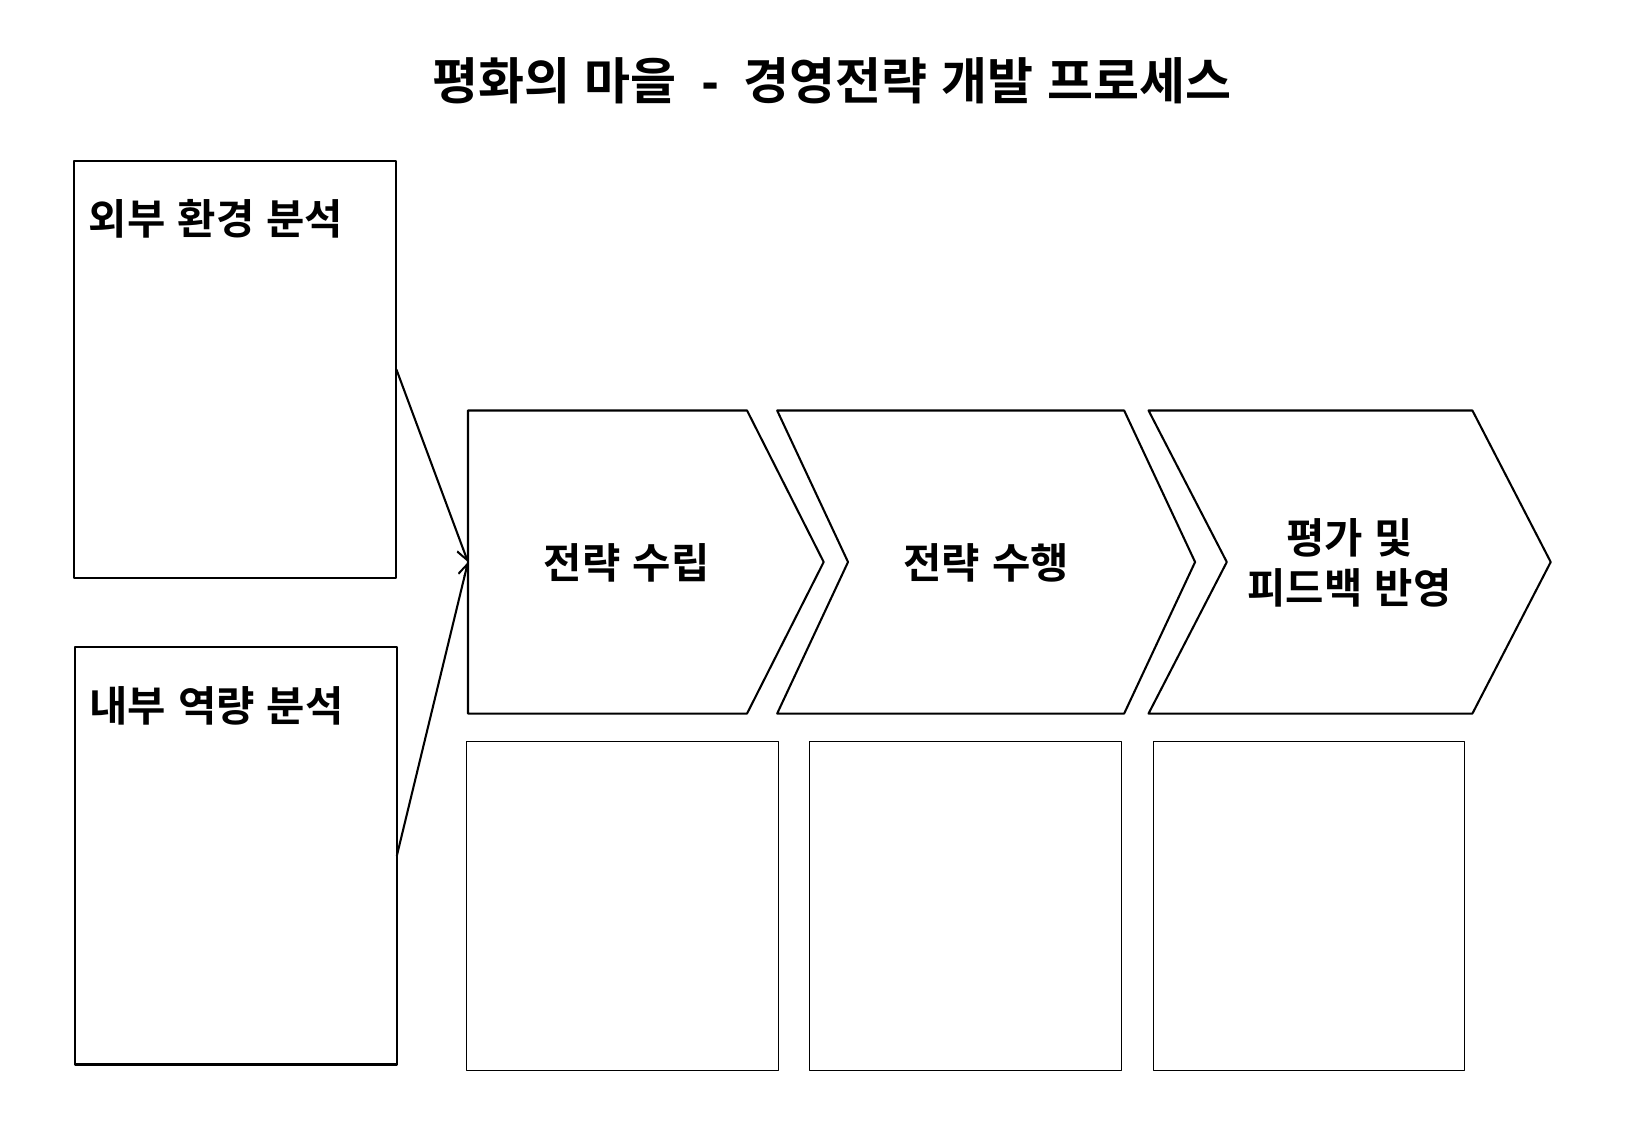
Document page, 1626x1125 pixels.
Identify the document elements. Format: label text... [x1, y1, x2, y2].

text_box 평화의 마을 - 경영전략 개발 프로세스 [417, 42, 1247, 118]
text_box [73, 160, 1551, 1071]
